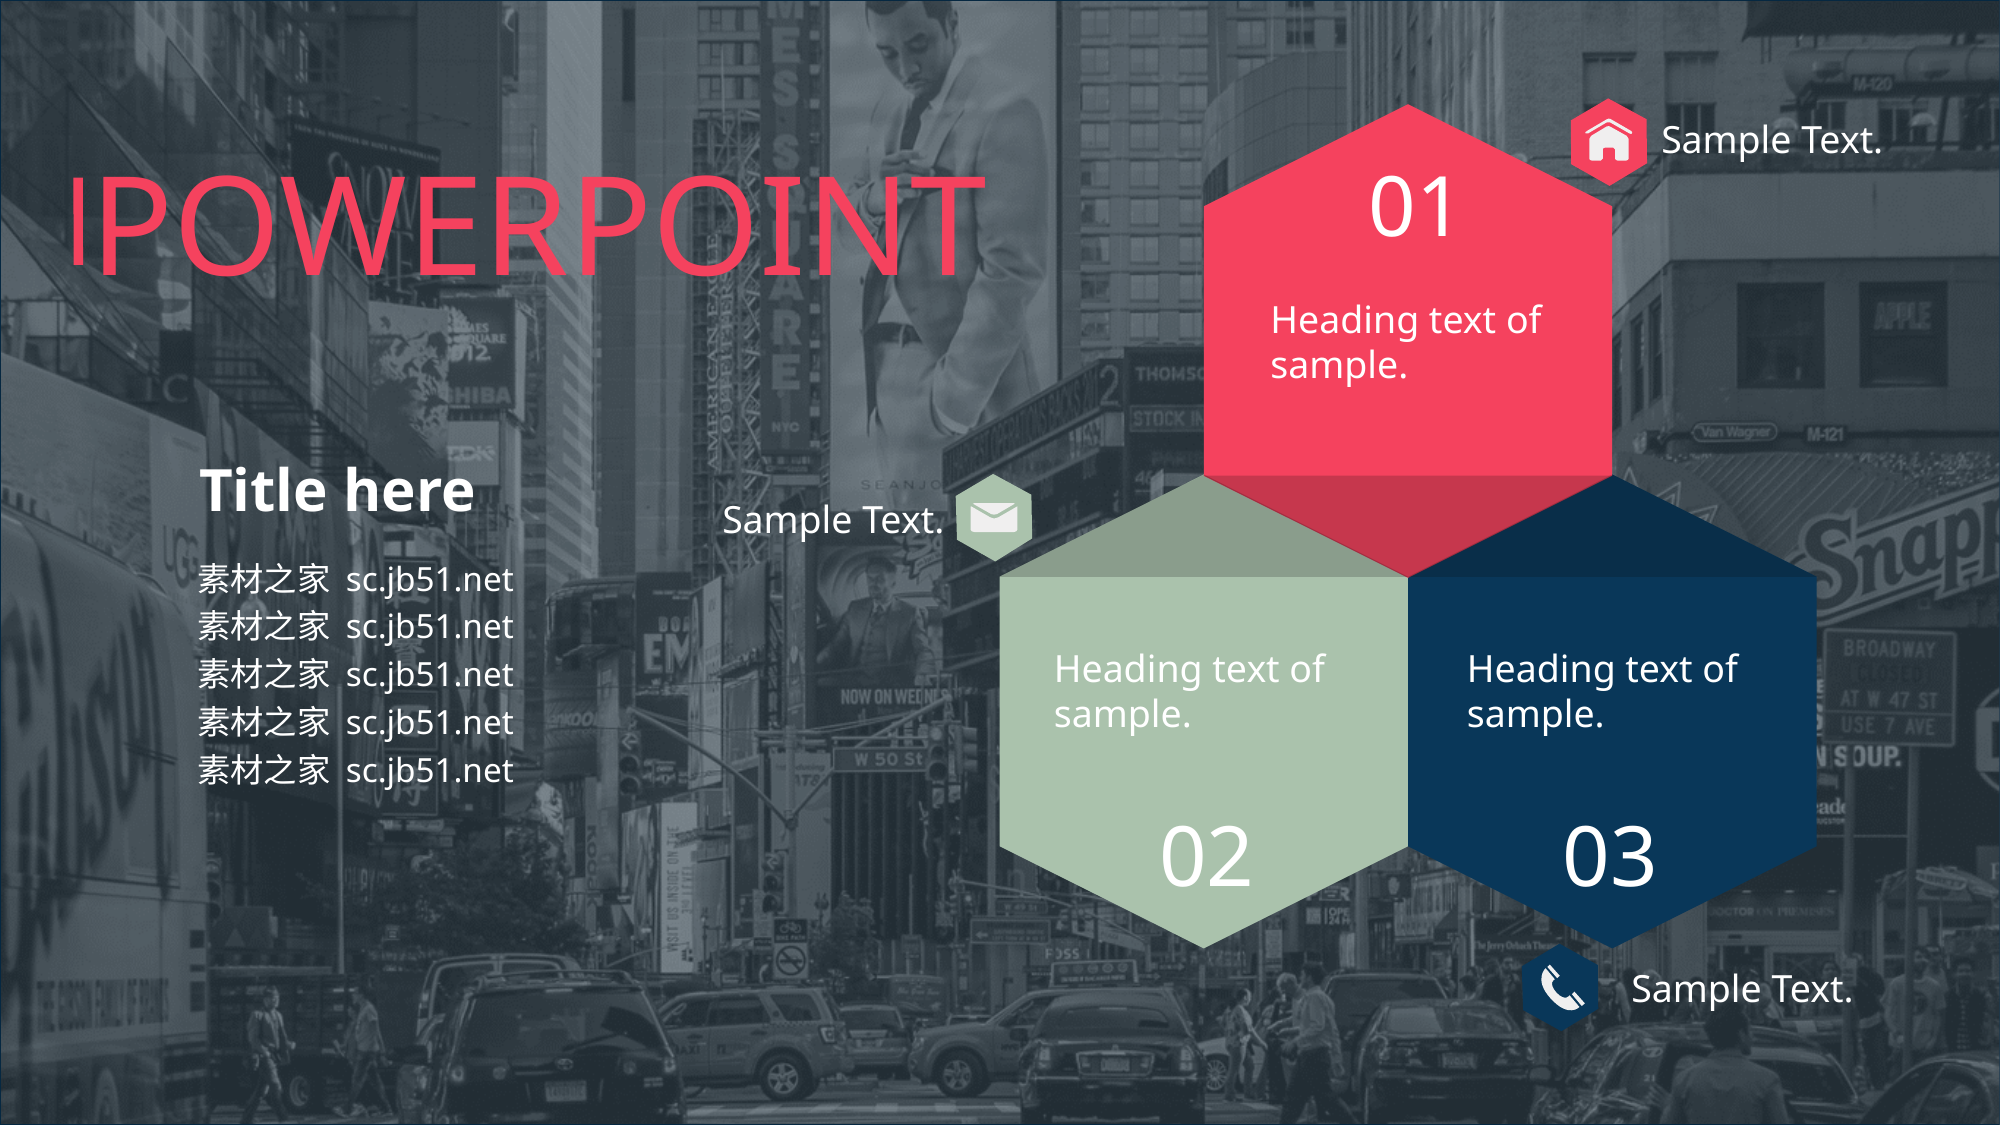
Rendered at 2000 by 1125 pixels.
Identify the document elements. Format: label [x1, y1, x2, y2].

text_box [970, 502, 1018, 533]
text_box [1533, 964, 1586, 1019]
picture [0, 0, 2000, 1125]
text_box [1584, 117, 1633, 161]
